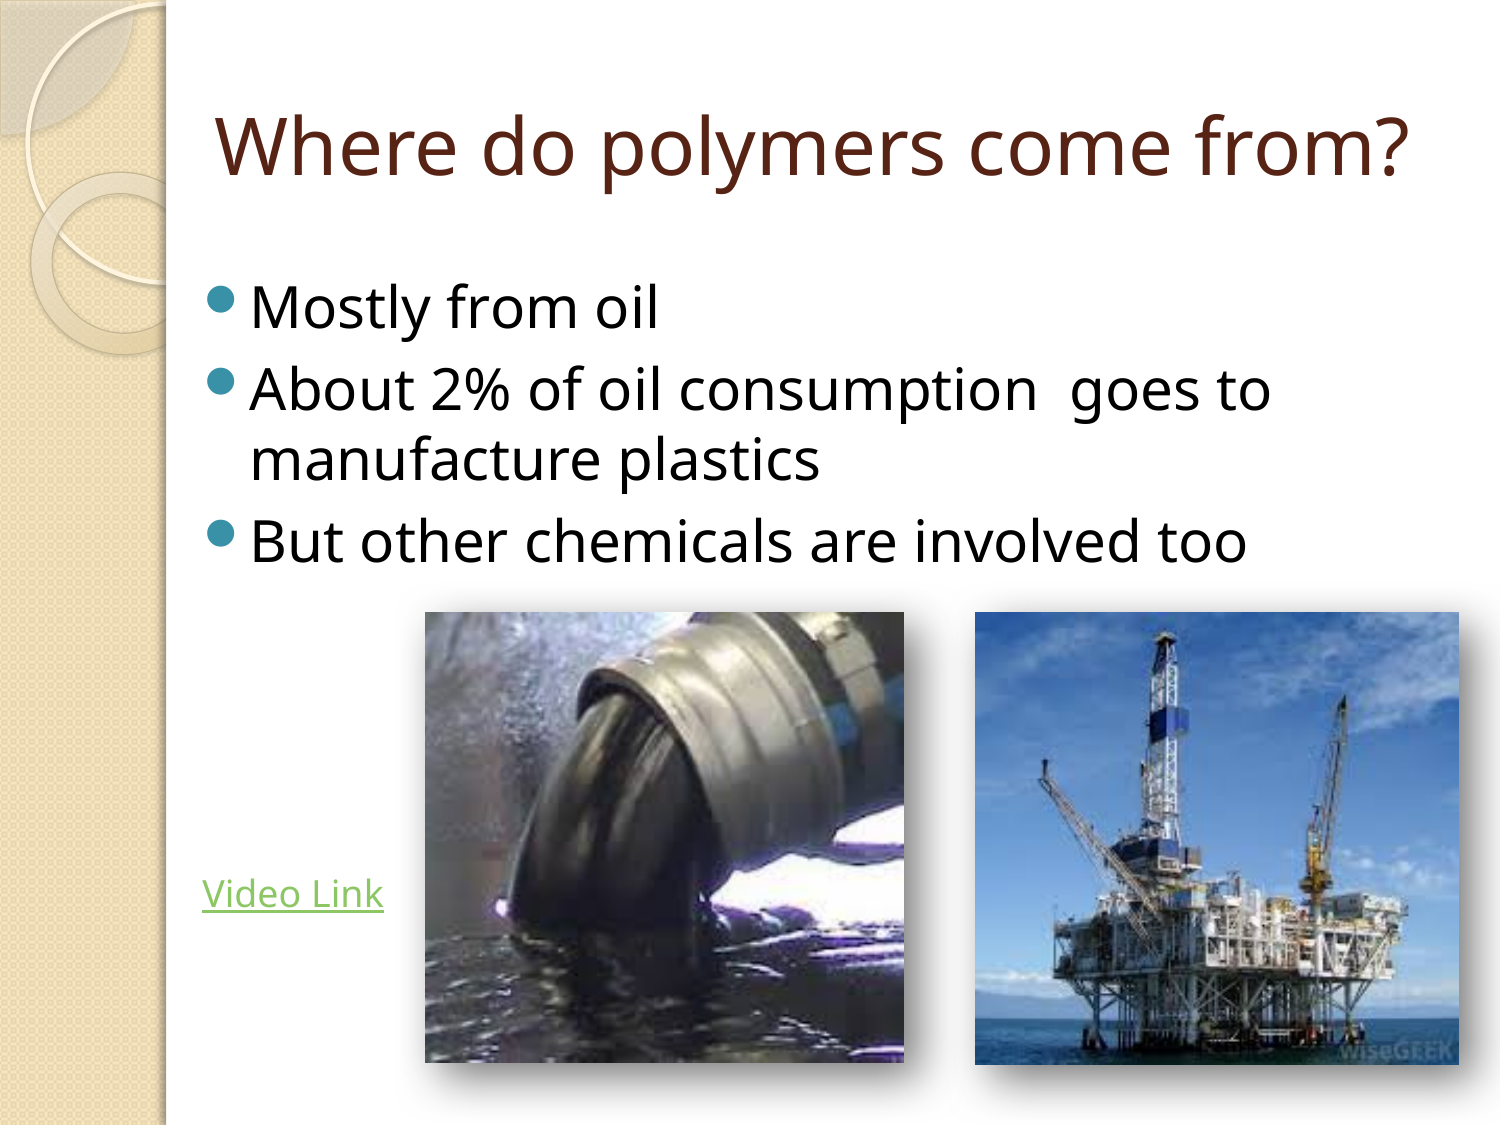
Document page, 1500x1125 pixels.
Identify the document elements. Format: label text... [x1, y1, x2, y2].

picture [424, 612, 904, 1063]
title Where do polymers come from? [200, 50, 1430, 238]
picture [974, 612, 1459, 1065]
list Mostly from oil About 2% of oil consumption goes to manufacture plastics But other chemicals are involved too [174, 262, 1475, 650]
text_box Video Link [187, 862, 407, 929]
